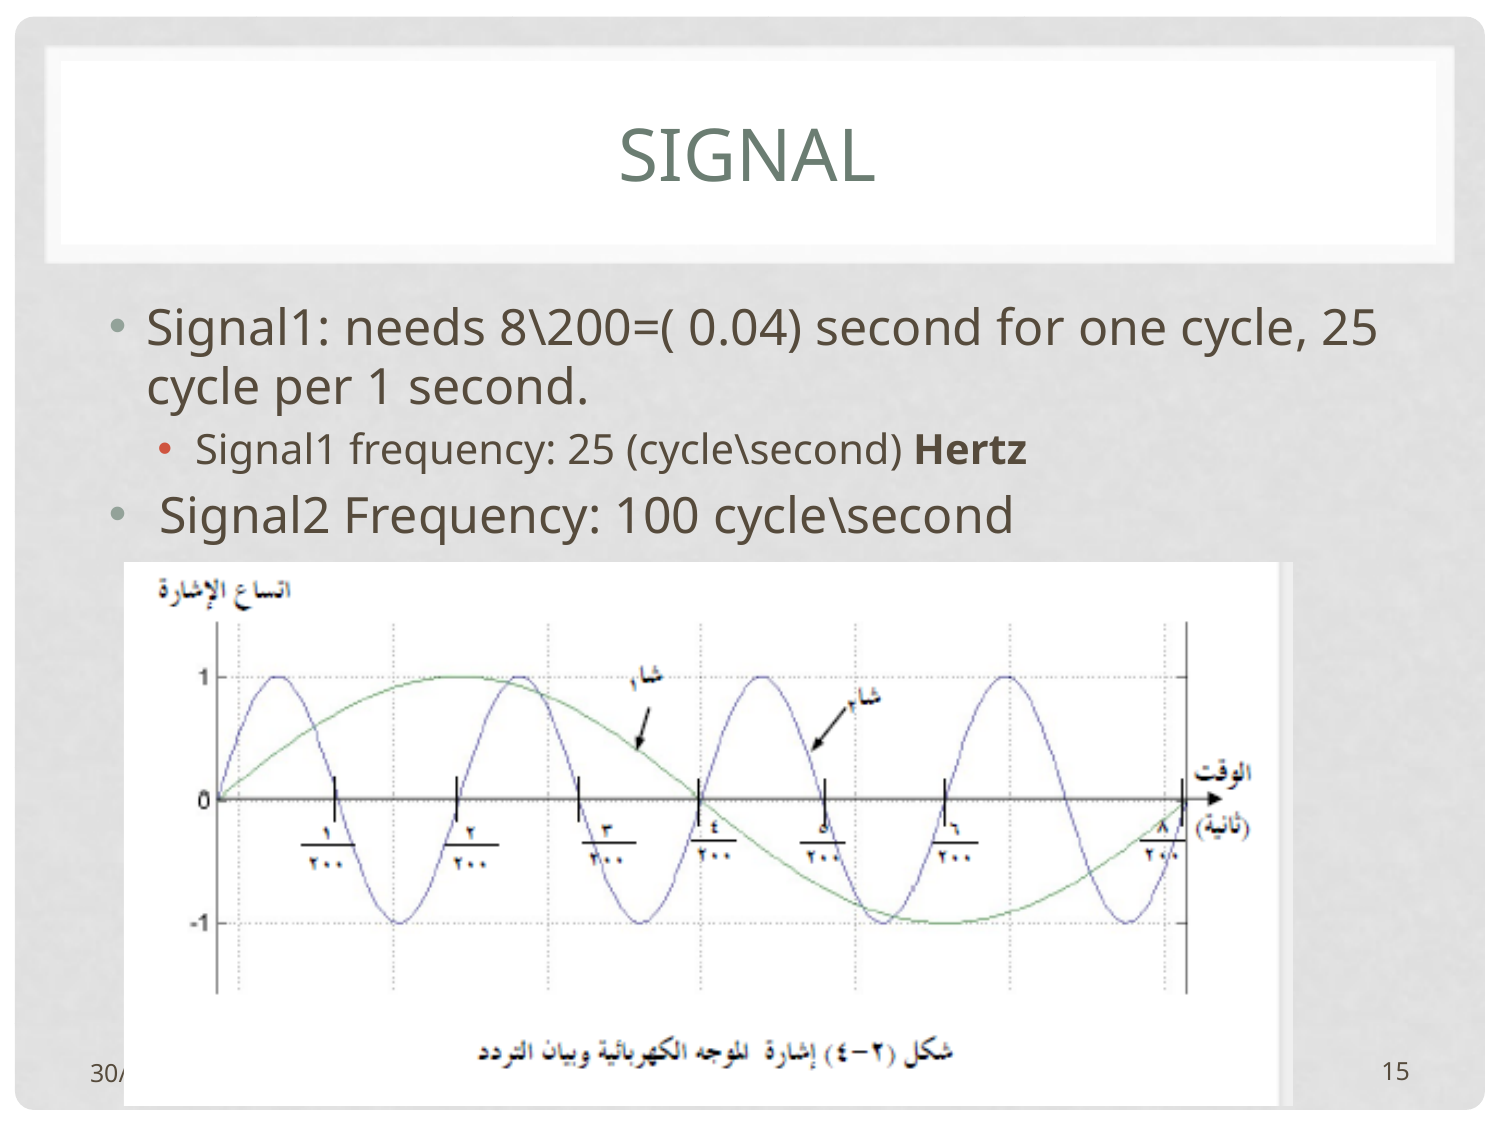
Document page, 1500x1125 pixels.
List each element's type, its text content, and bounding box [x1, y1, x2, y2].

list Signal1: needs 8\200=( 0.04) second for one cycle, 25 cycle per 1 second. Signal1 frequency: 25 (cycle\second) Hertz Signal2 Frequency: 100 cycle\second [75, 287, 1425, 1005]
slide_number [75, 1042, 123, 1103]
slide_number 15 [1294, 1042, 1425, 1103]
picture [123, 562, 1294, 1107]
title signal [69, 66, 1425, 238]
